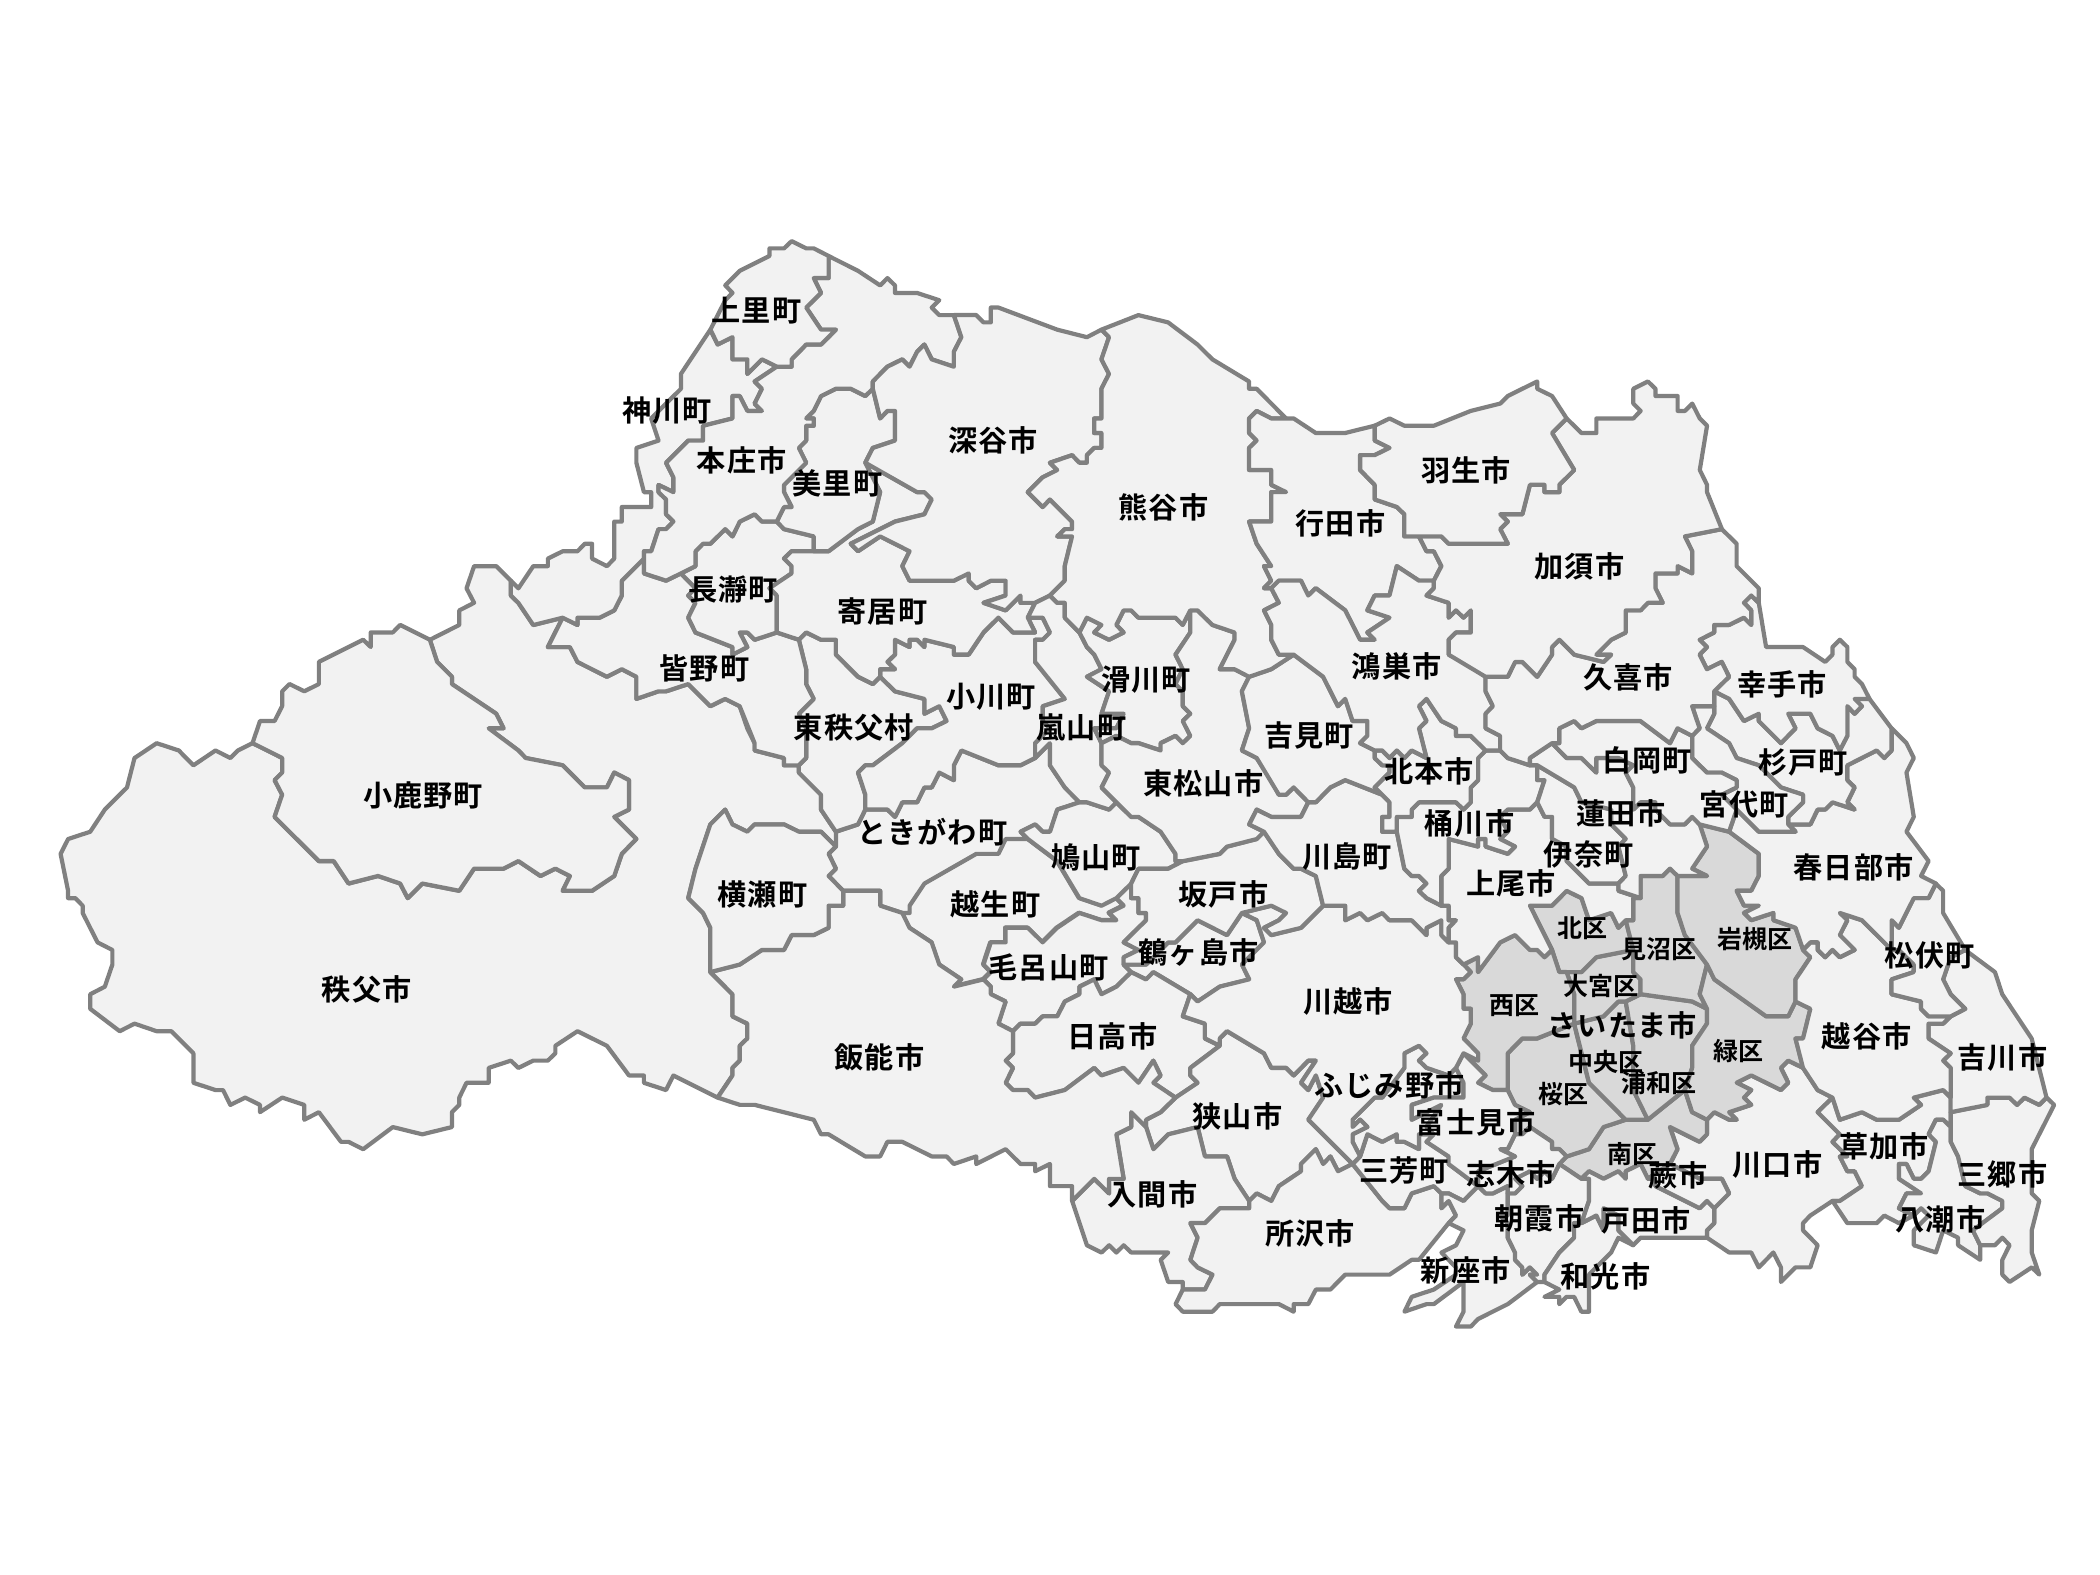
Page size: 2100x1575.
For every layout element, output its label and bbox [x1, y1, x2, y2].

text_box [60, 240, 2064, 1327]
